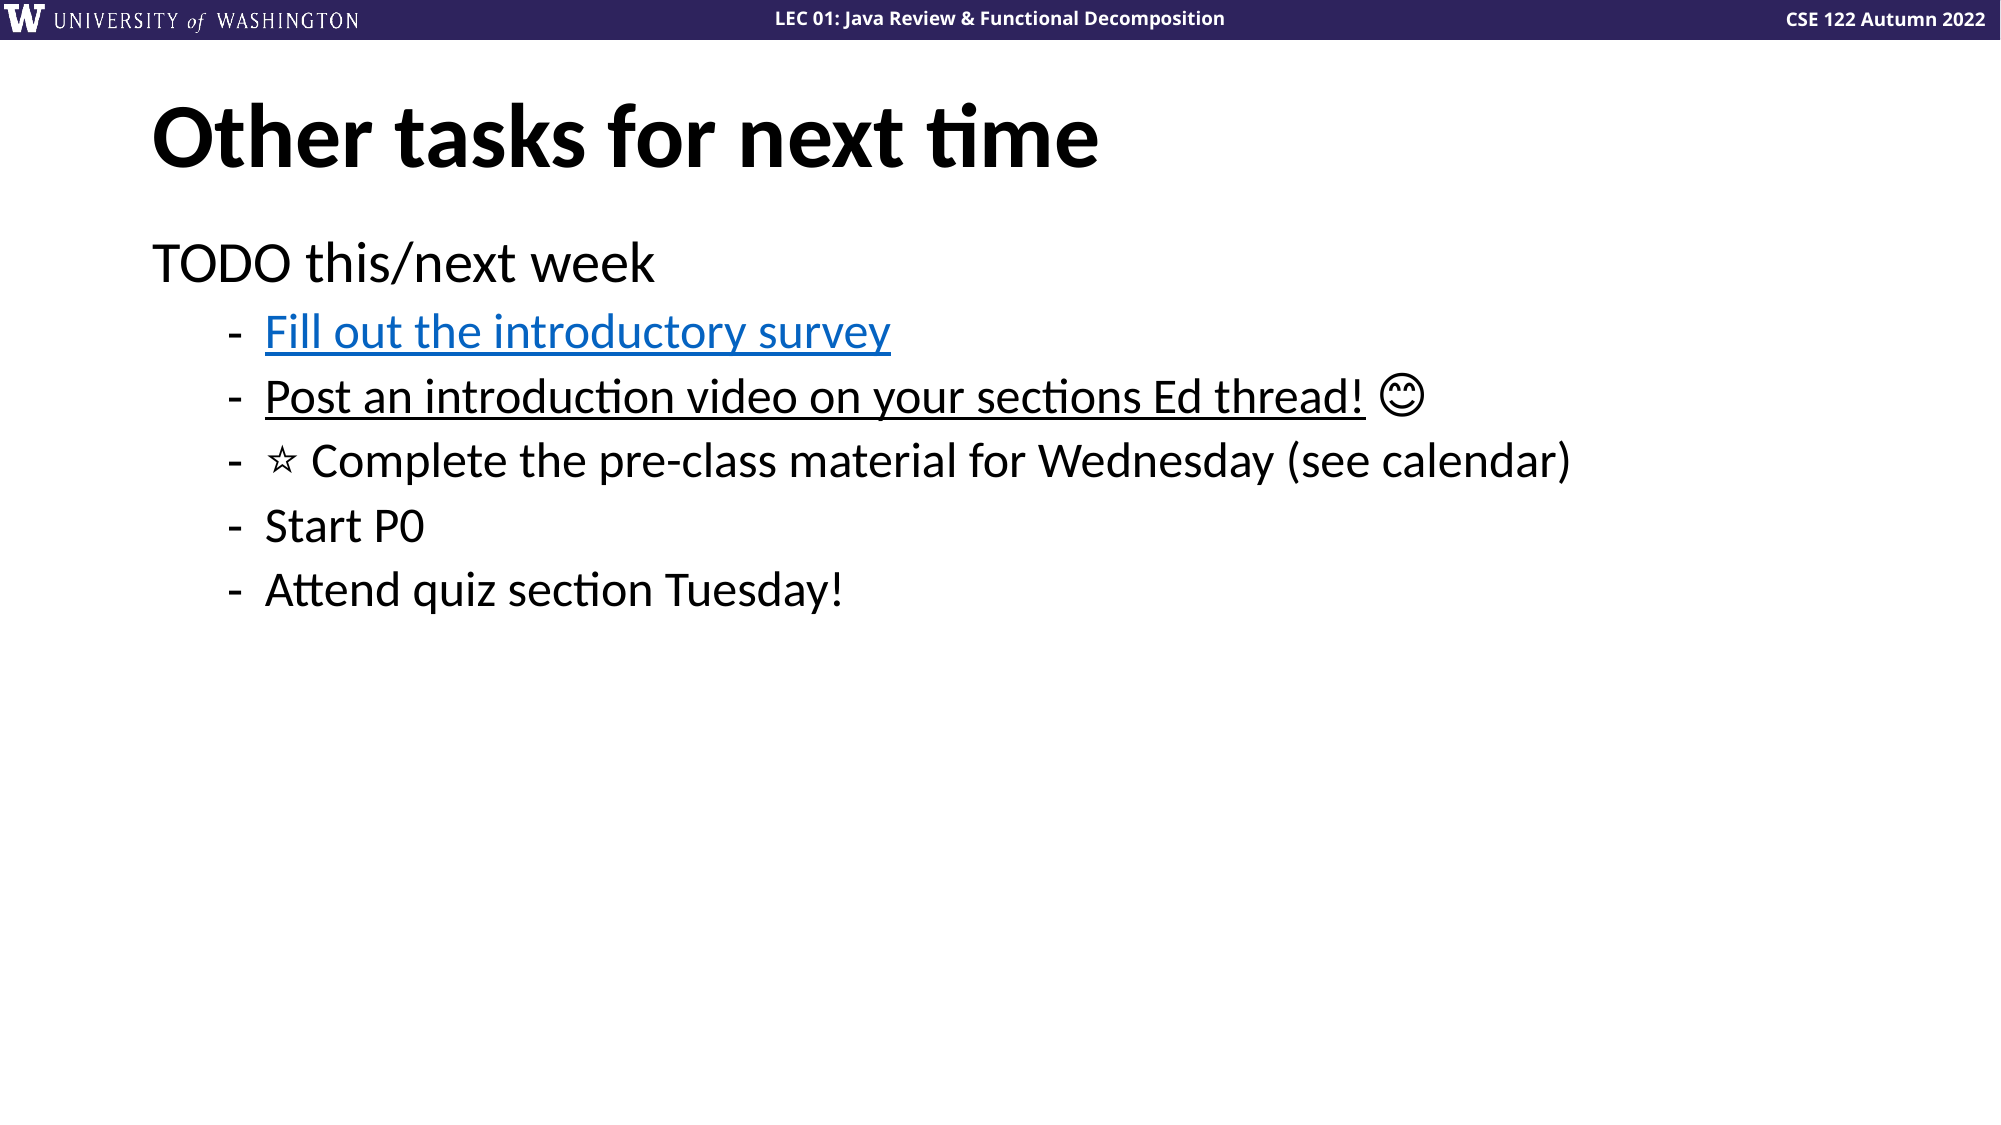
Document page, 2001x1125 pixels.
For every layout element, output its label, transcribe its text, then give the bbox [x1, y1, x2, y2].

picture [4, 4, 358, 33]
title Other tasks for next time [137, 74, 1863, 200]
list TODO this/next week Fill out the introductory survey Post an introduction video on your sections Ed thread! 😊 ⭐️ Complete the pre-class material for Wednesday (see calendar) Start P0 Attend quiz section Tuesday! [137, 224, 1863, 1014]
